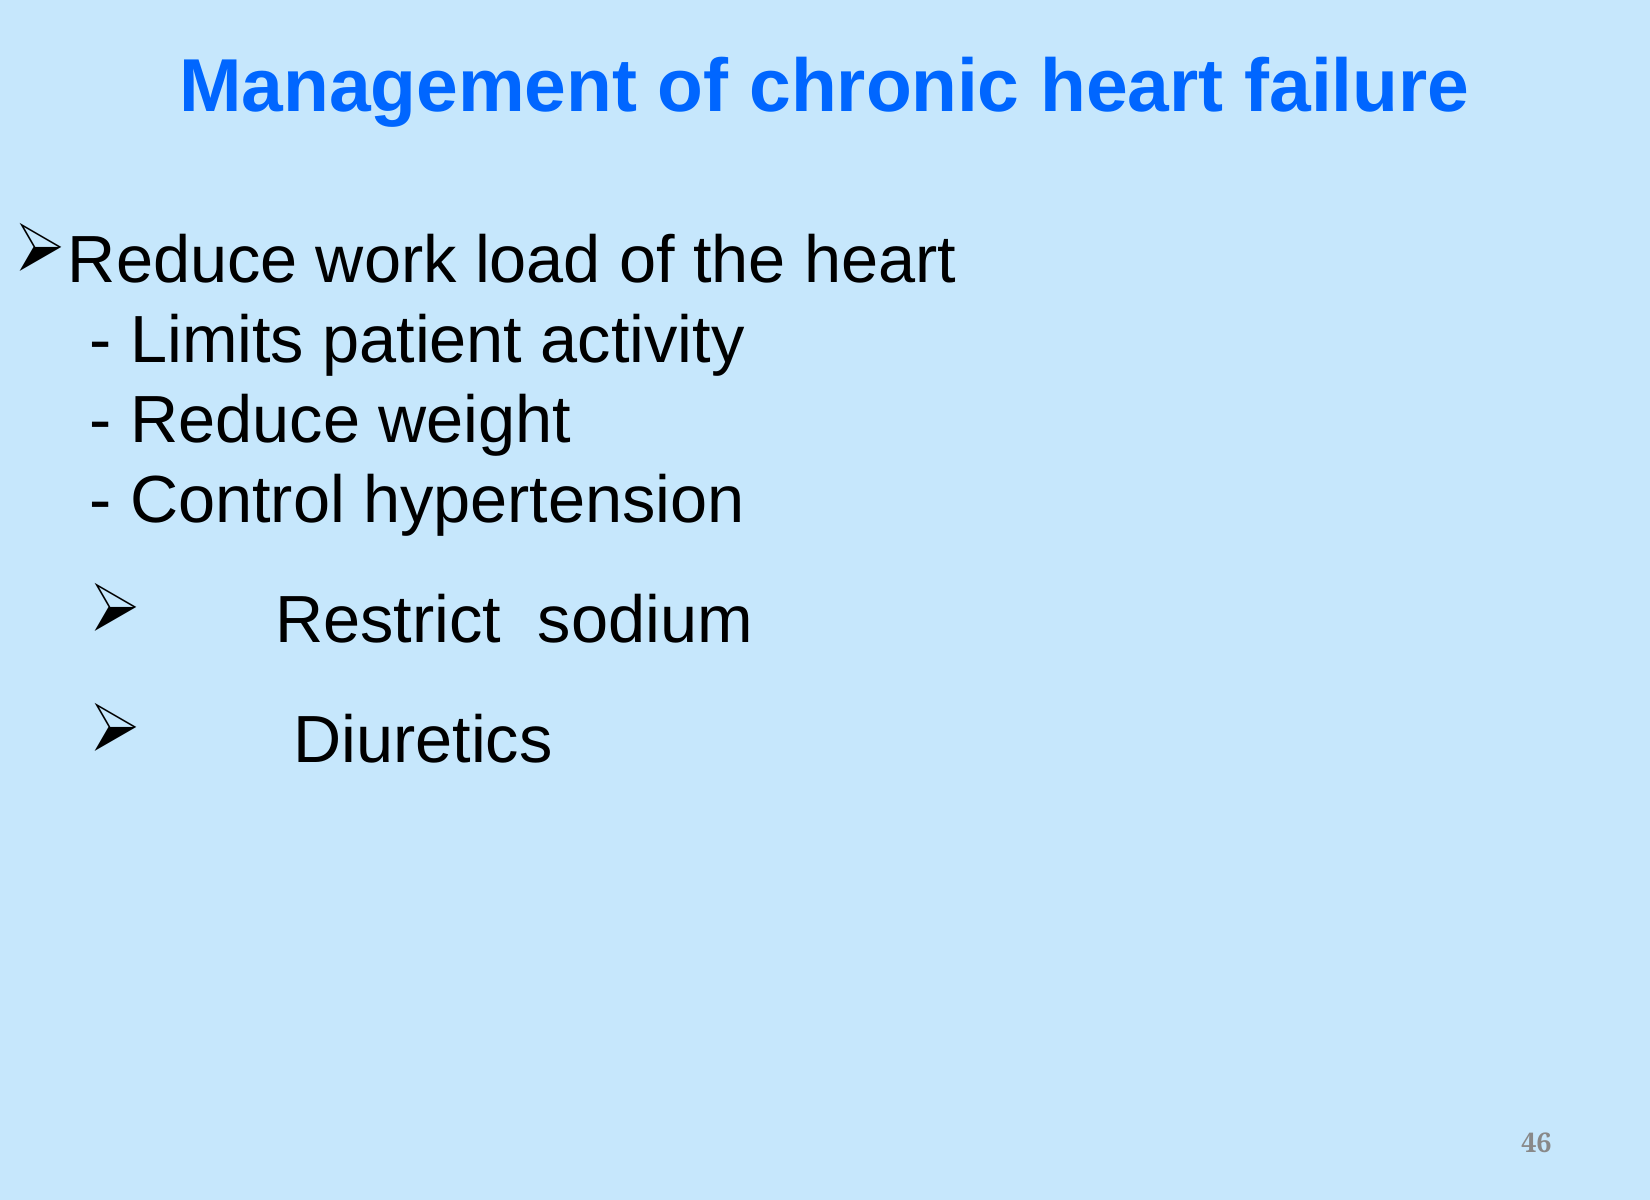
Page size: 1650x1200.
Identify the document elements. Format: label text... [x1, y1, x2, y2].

slide_number 46 [1182, 1128, 1568, 1176]
text_box Management of chronic heart failure Reduce work load of the heart - Limits patient activity - Reduce weight - Control hypertension Restrict sodium Diuretics [0, 28, 1650, 1128]
